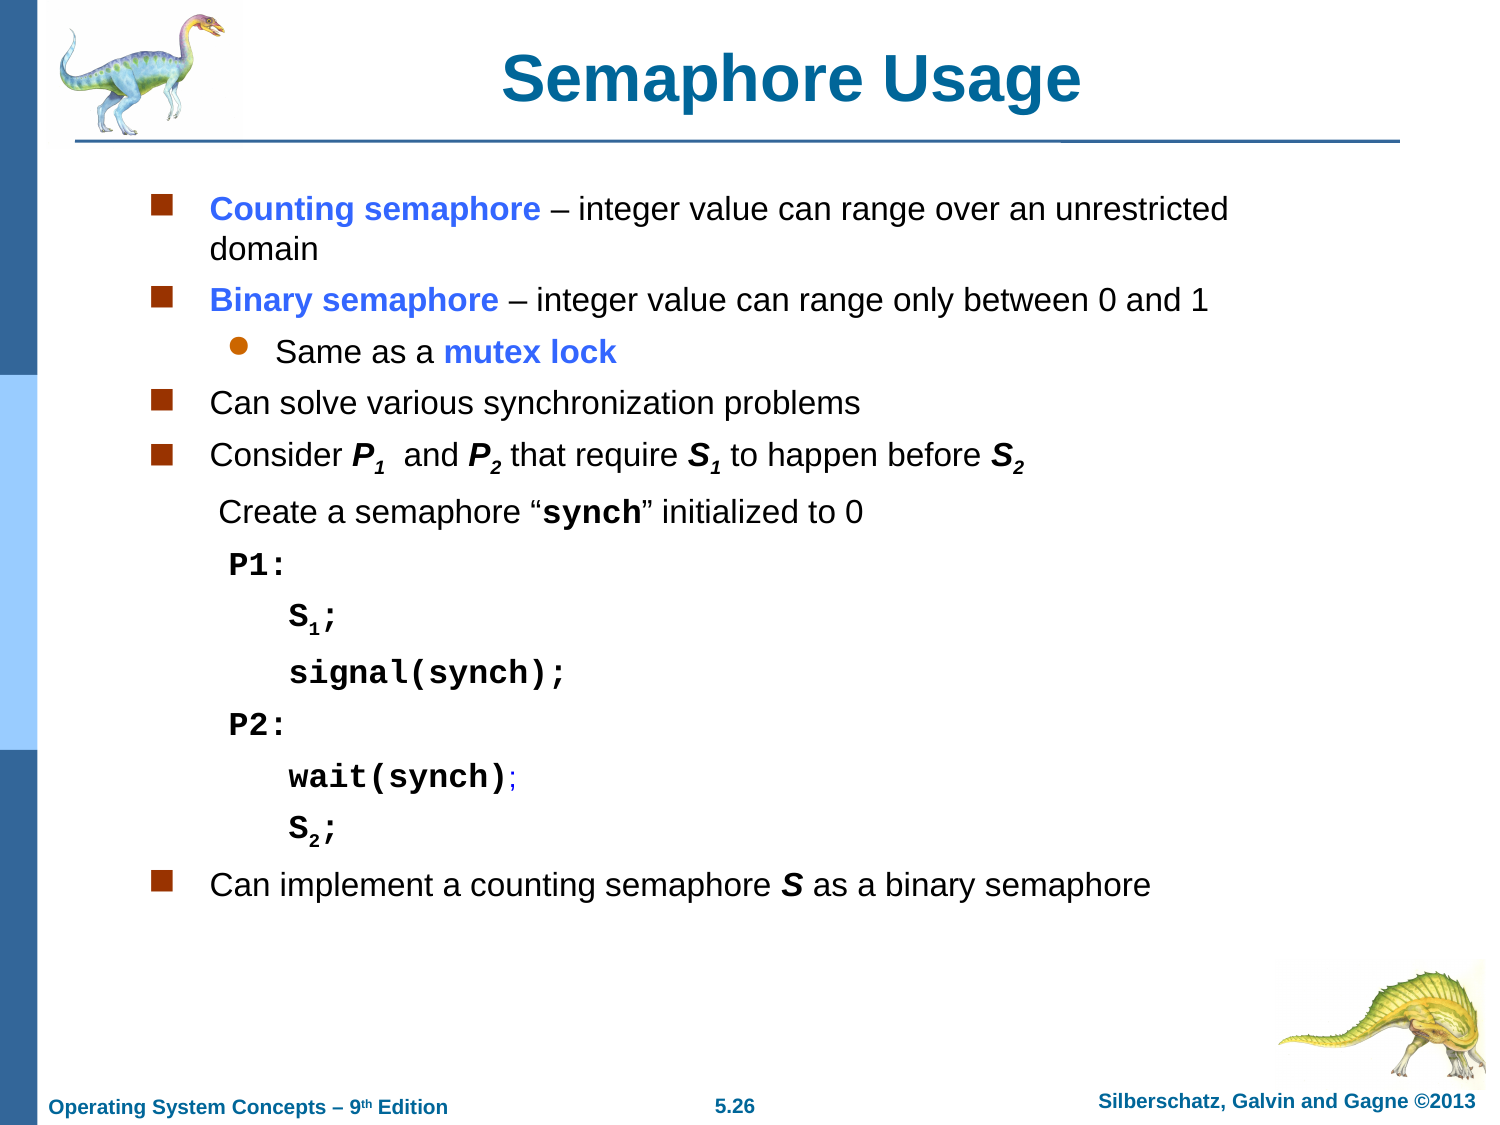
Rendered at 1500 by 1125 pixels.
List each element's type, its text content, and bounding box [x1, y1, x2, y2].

list Counting semaphore – integer value can range over an unrestricted domain Binary semaphore – integer value can range only between 0 and 1 Same as a mutex lock Can solve various synchronization problems Consider P1 and P2 that require S1 to happen before S2 Create a semaphore “synch” initialized to 0 P1: S1; signal(synch); P2: wait(synch); S2; Can implement a counting semaphore S as a binary semaphore [138, 179, 1319, 923]
picture [46, 0, 243, 149]
picture [1275, 959, 1486, 1090]
title Semaphore Usage [92, 47, 1493, 123]
